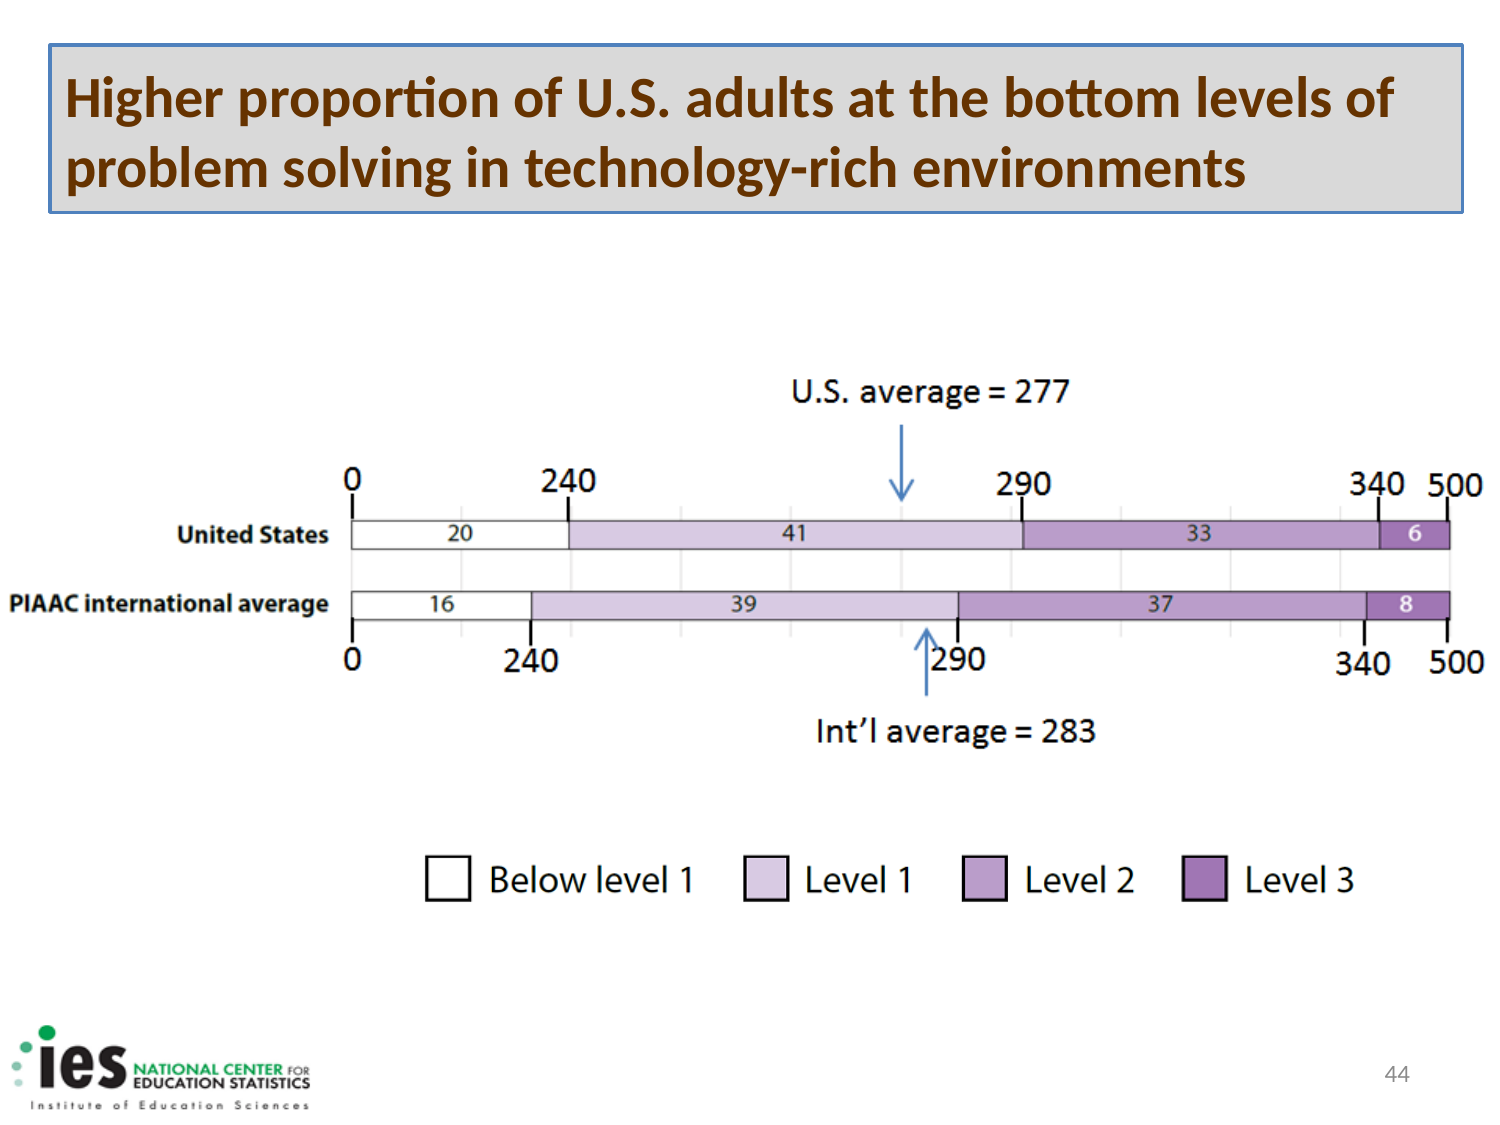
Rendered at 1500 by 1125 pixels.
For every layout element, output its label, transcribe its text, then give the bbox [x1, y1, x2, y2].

picture [0, 1011, 337, 1125]
slide_number 44 [1074, 1042, 1425, 1103]
picture [7, 337, 1493, 957]
text_box Higher proportion of U.S. adults at the bottom levels of problem solving in technology-rich environments [49, 45, 1463, 213]
